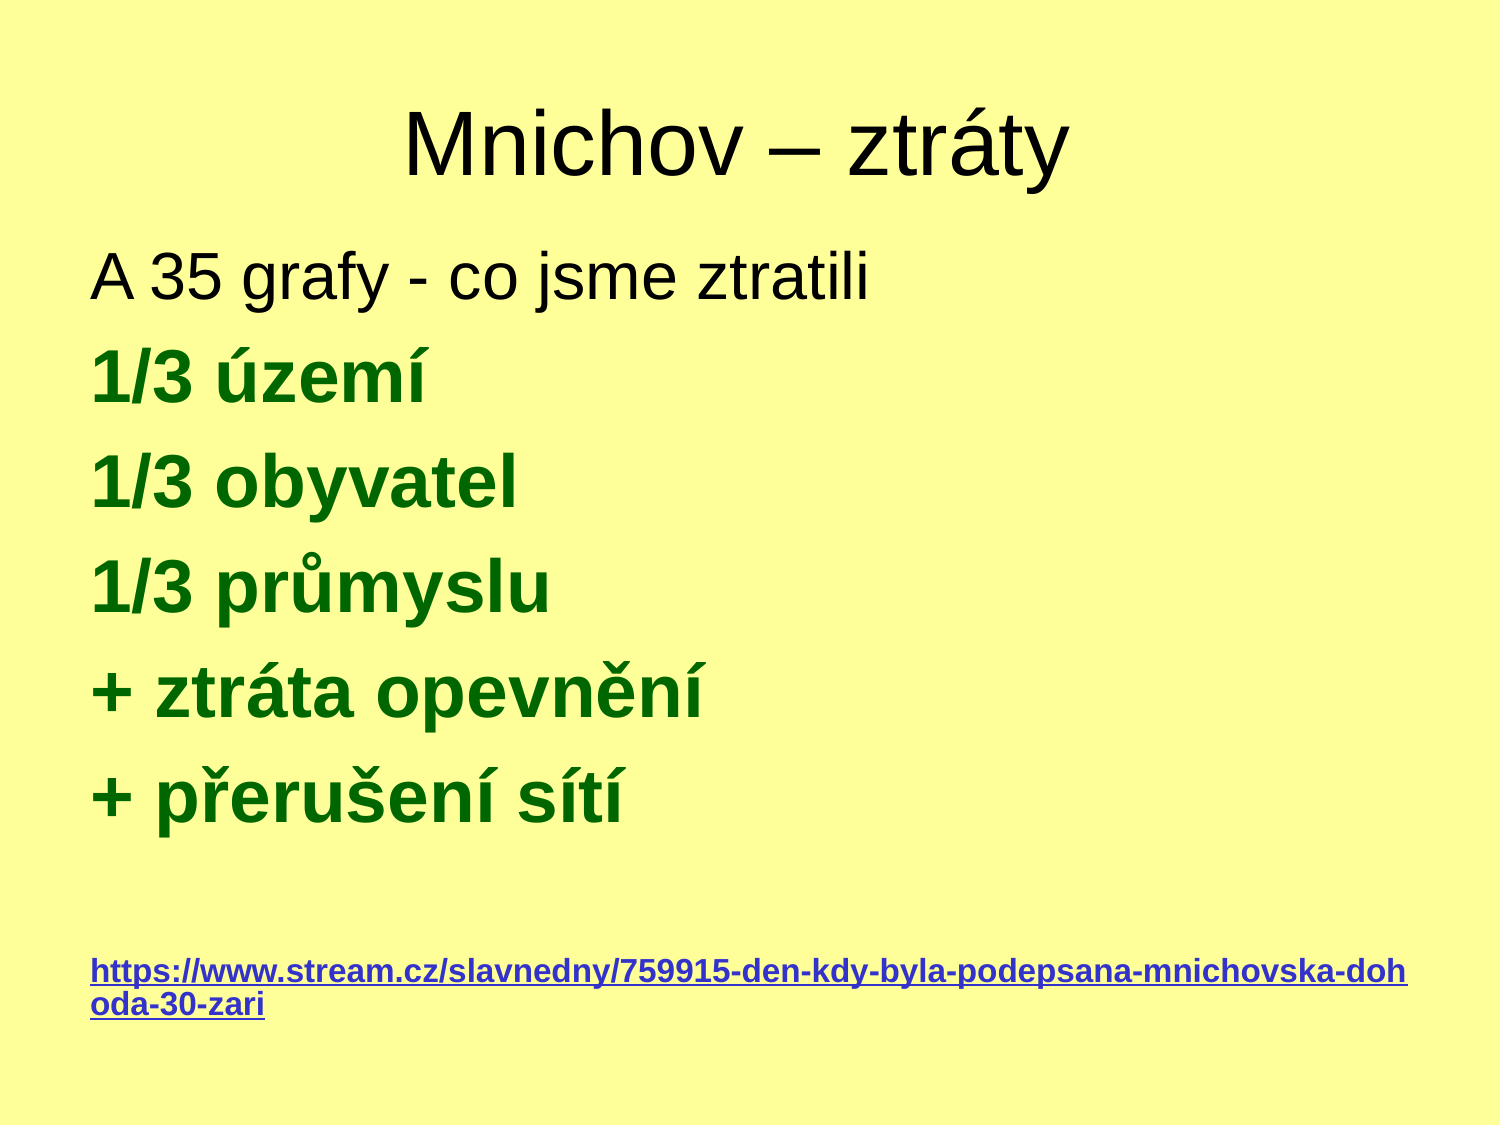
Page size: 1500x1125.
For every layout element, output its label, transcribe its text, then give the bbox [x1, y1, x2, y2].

title Mnichov – ztráty [75, 45, 1425, 224]
list A 35 grafy - co jsme ztratili 1/3 území 1/3 obyvatel 1/3 průmyslu + ztráta opevnění + přerušení sítí https://www.stream.cz/slavnedny/759915-den-kdy-byla-podepsana-mnichovska-dohoda-30-zari [75, 224, 1425, 1063]
